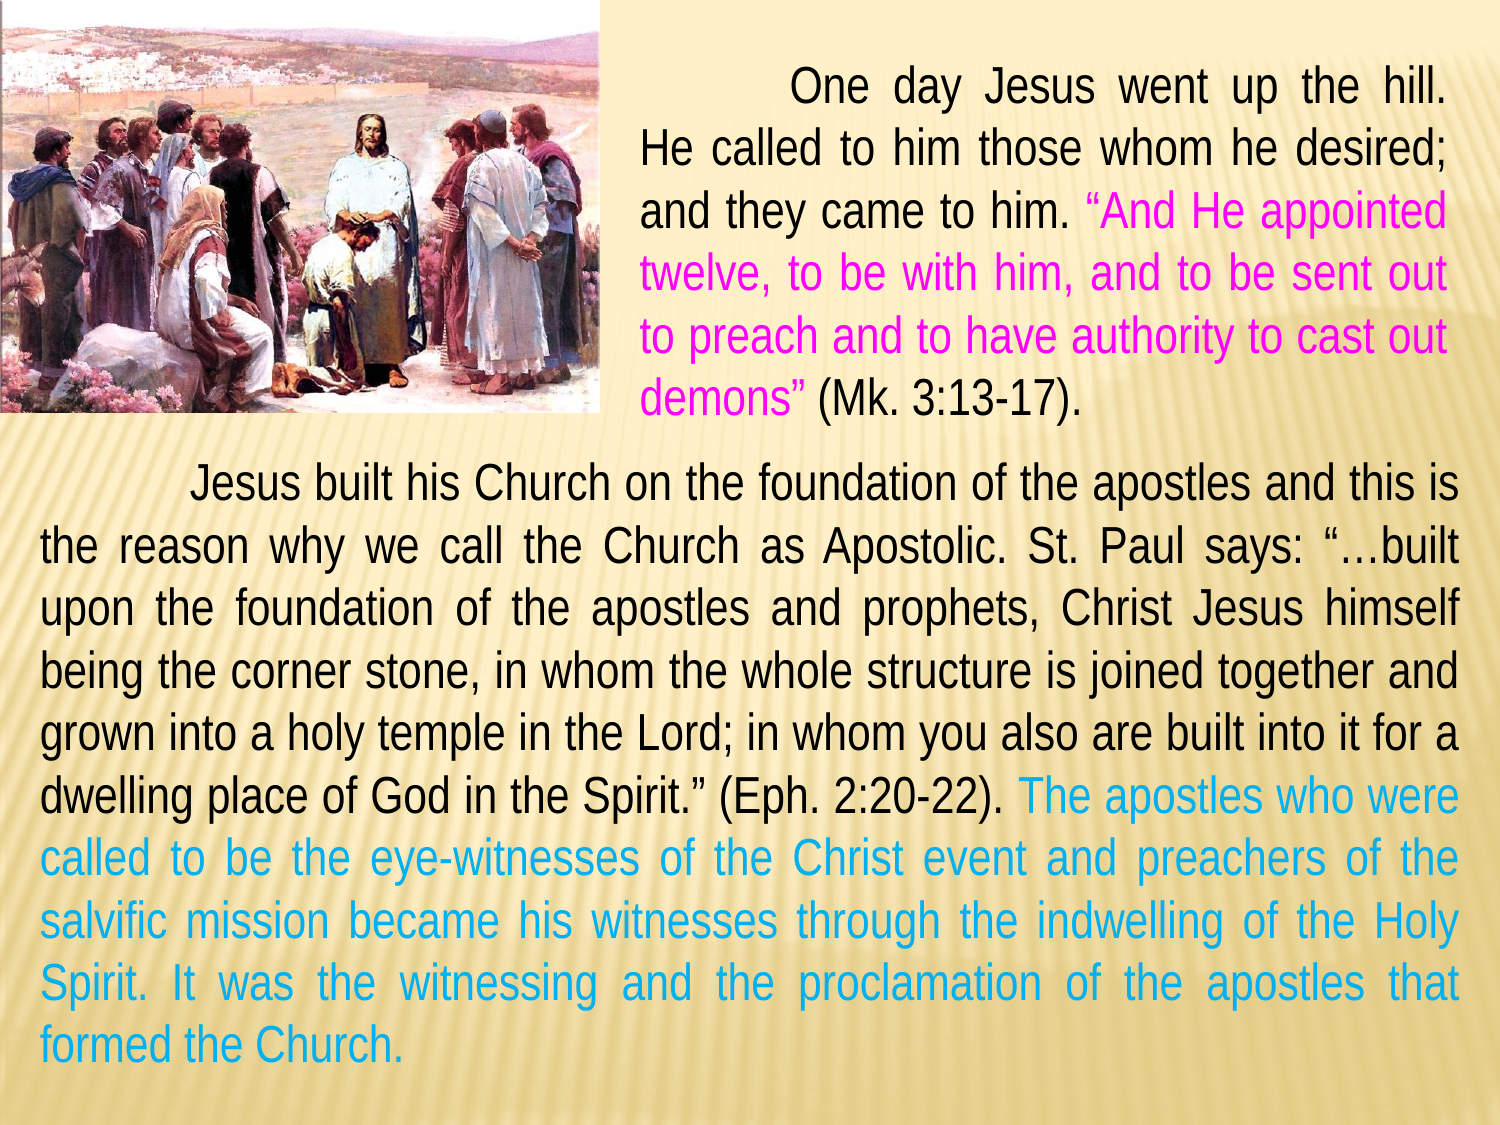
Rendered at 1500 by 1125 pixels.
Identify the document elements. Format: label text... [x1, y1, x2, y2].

picture [0, 0, 601, 413]
text_box One day Jesus went up the hill. He called to him those whom he desired; and they came to him. “And He appointed twelve, to be with him, and to be sent out to preach and to have authority to cast out demons” (Mk. 3:13-17). [624, 43, 1463, 434]
text_box Jesus built his Church on the foundation of the apostles and this is the reason why we call the Church as Apostolic. St. Paul says: “…built upon the foundation of the apostles and prophets, Christ Jesus himself being the corner stone, in whom the whole structure is joined together and grown into a holy temple in the Lord; in whom you also are built into it for a dwelling place of God in the Spirit.” (Eph. 2:20-22). The apostles who were called to be the eye-witnesses of the Christ event and preachers of the salvific mission became his witnesses through the indwelling of the Holy Spirit. It was the witnessing and the proclamation of the apostles that formed the Church. [24, 441, 1475, 1081]
